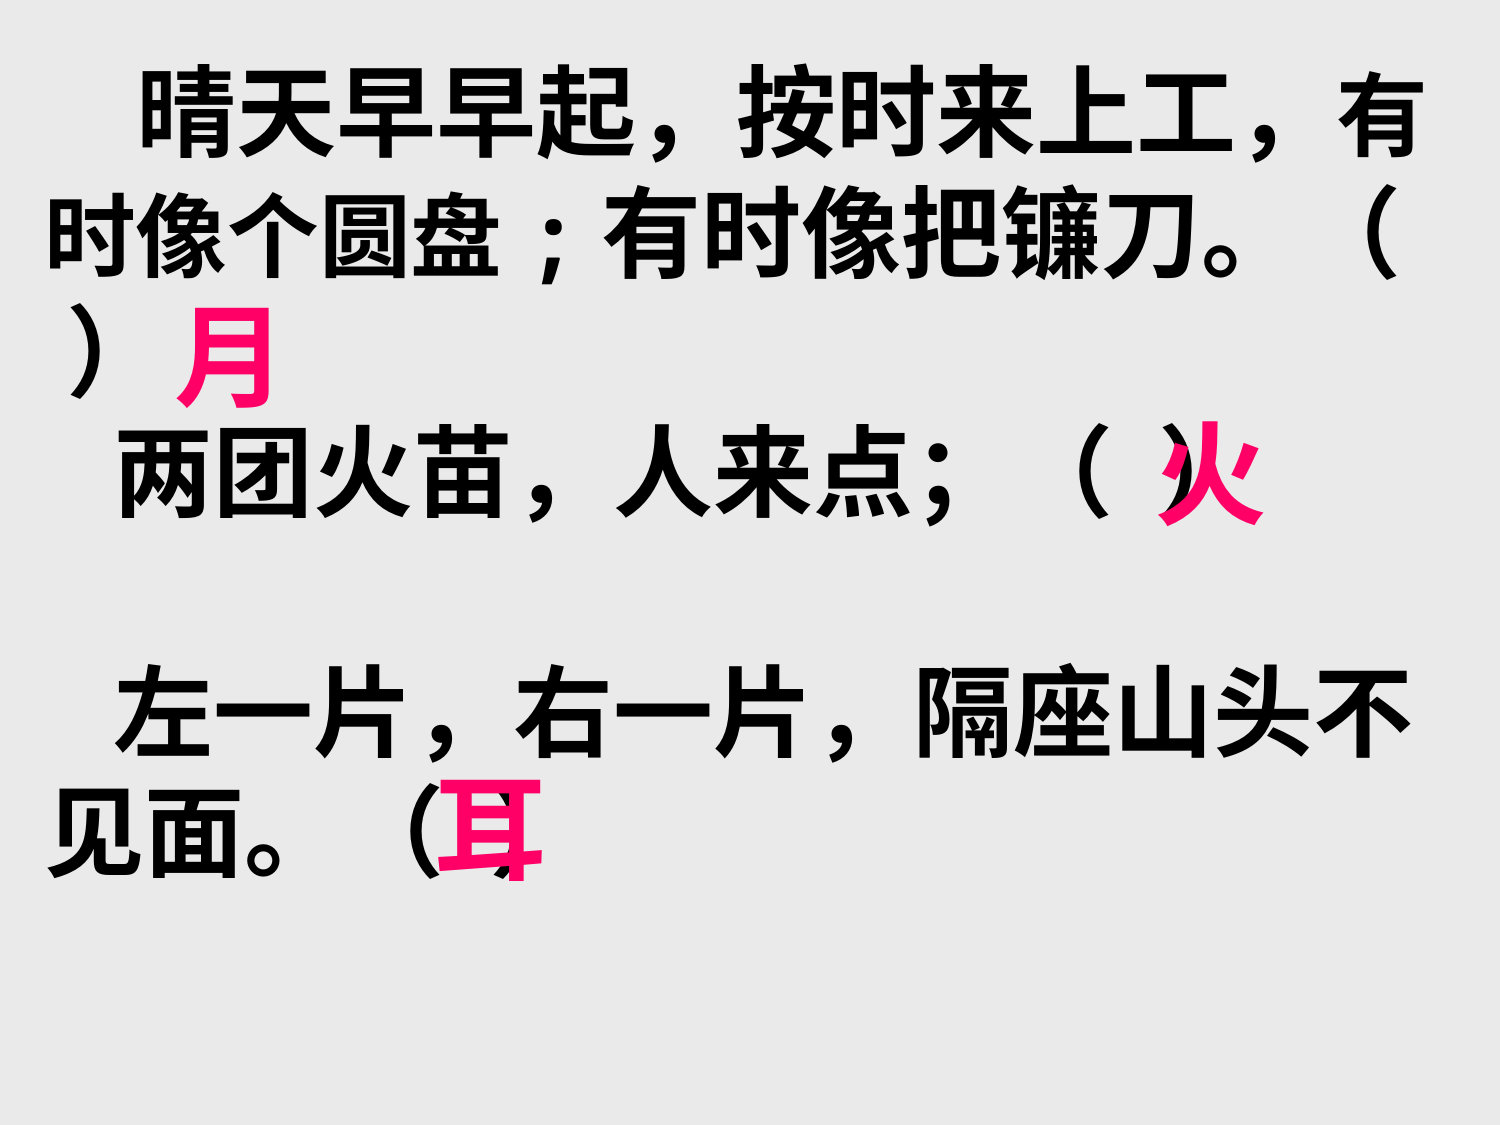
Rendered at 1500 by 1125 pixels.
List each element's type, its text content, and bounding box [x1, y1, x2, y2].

text_box 耳 [419, 751, 562, 902]
text_box 晴天早早起，按时来上工，有时像个圆盘;有时像把镰刀。（ ） 两团火苗，人来点；（ ） 左一片，右一片，隔座山头不见面。（ ） [29, 42, 1500, 897]
text_box 月 [159, 278, 303, 429]
text_box 火 [1139, 397, 1270, 547]
